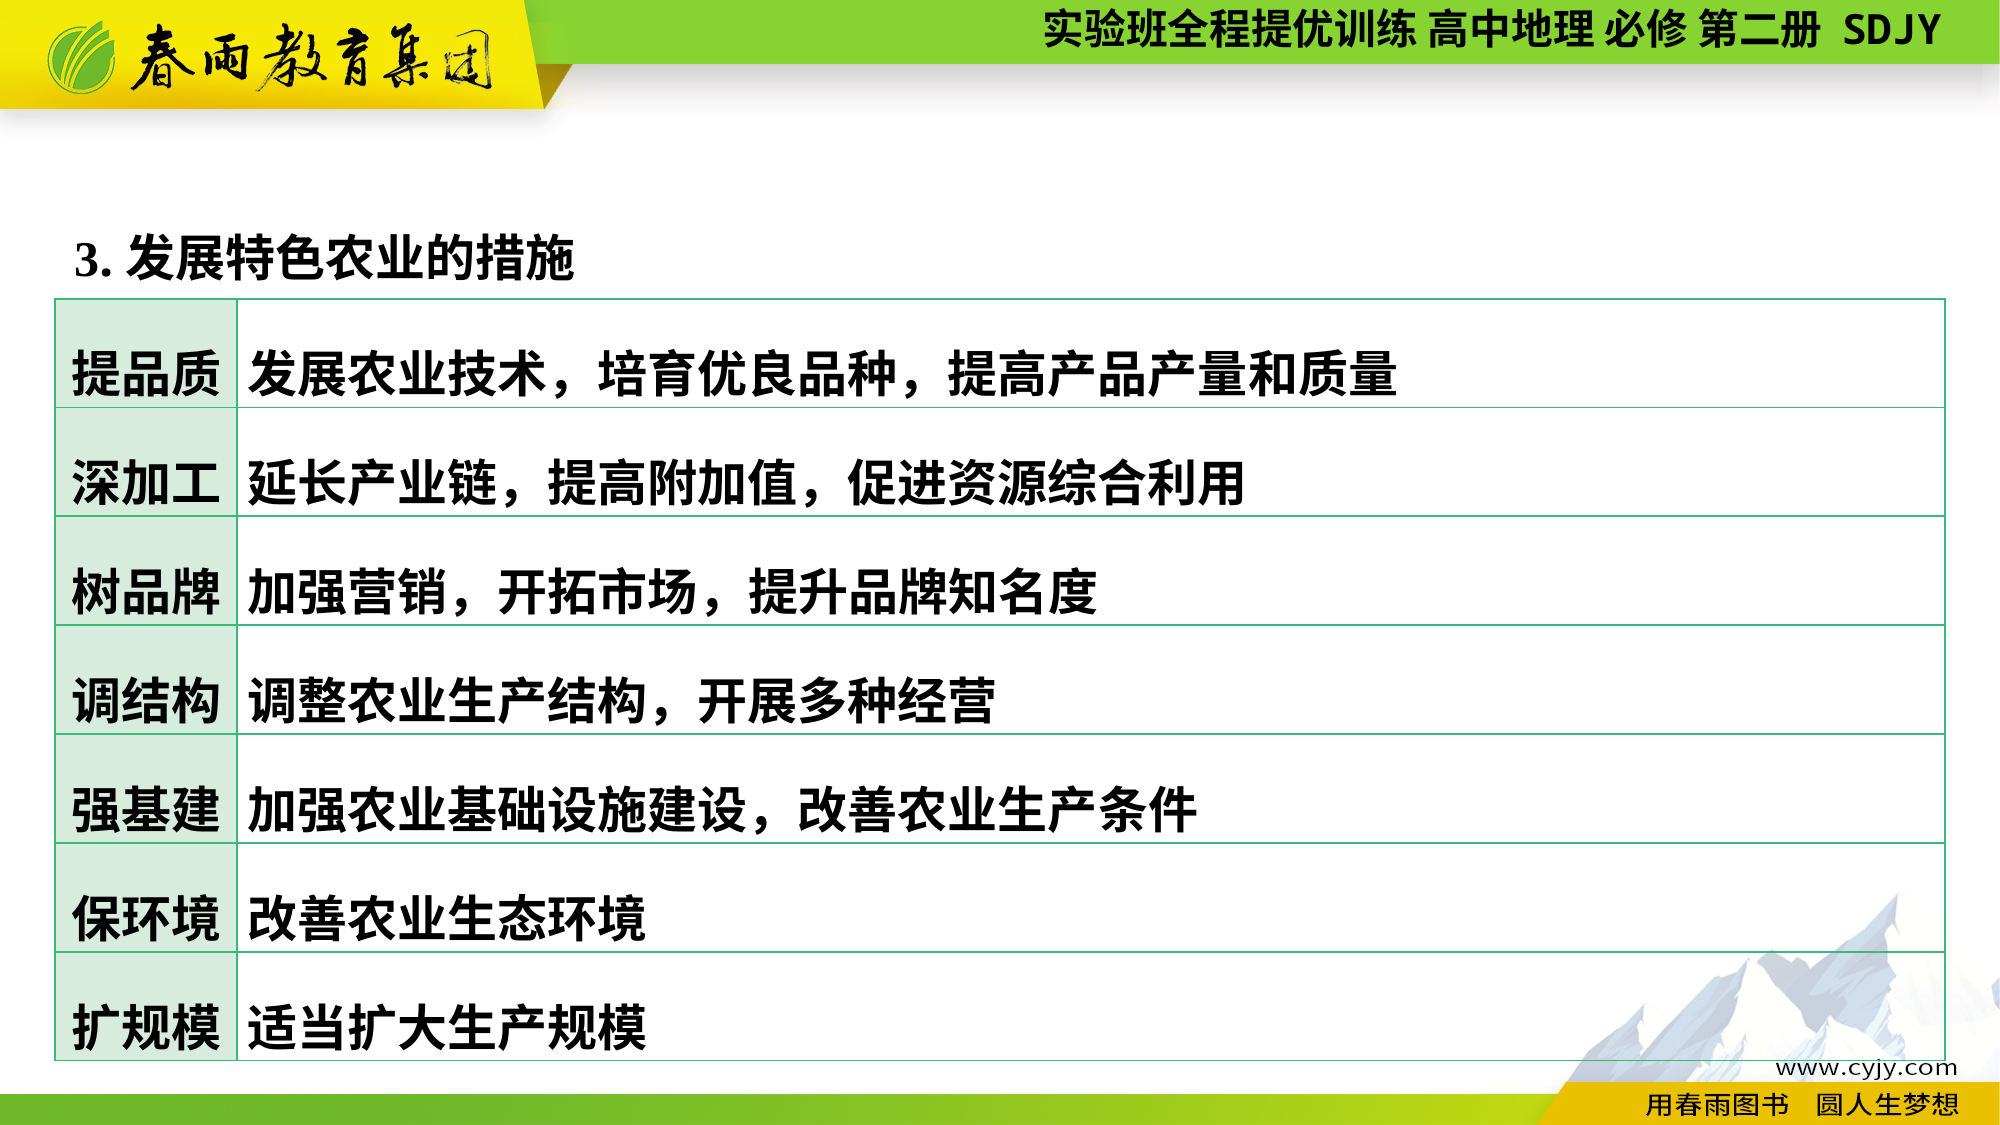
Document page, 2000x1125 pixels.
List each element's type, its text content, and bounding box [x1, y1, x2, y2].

picture [0, 0, 2000, 1125]
table_cell 加强农业基础设施建设，改善农业生产条件 [238, 735, 1944, 842]
table_cell 改善农业生态环境 [238, 844, 1944, 951]
table_cell 强基建 [56, 735, 236, 842]
table_cell 调整农业生产结构，开展多种经营 [238, 626, 1944, 733]
table_cell 树品牌 [56, 517, 236, 624]
table_cell 延长产业链，提高附加值，促进资源综合利用 [238, 408, 1944, 515]
table_cell 适当扩大生产规模 [238, 953, 1944, 1060]
table_cell 保环境 [56, 844, 236, 951]
table_cell 扩规模 [56, 953, 236, 1060]
table_cell 调结构 [56, 626, 236, 733]
table_cell 加强营销，开拓市场，提升品牌知名度 [238, 517, 1944, 624]
table_cell 深加工 [56, 408, 236, 515]
table_header 提品质 [56, 300, 236, 407]
table_header 发展农业技术，培育优良品种，提高产品产量和质量 [238, 300, 1944, 407]
list 3.发展特色农业的措施 [59, 189, 1944, 284]
